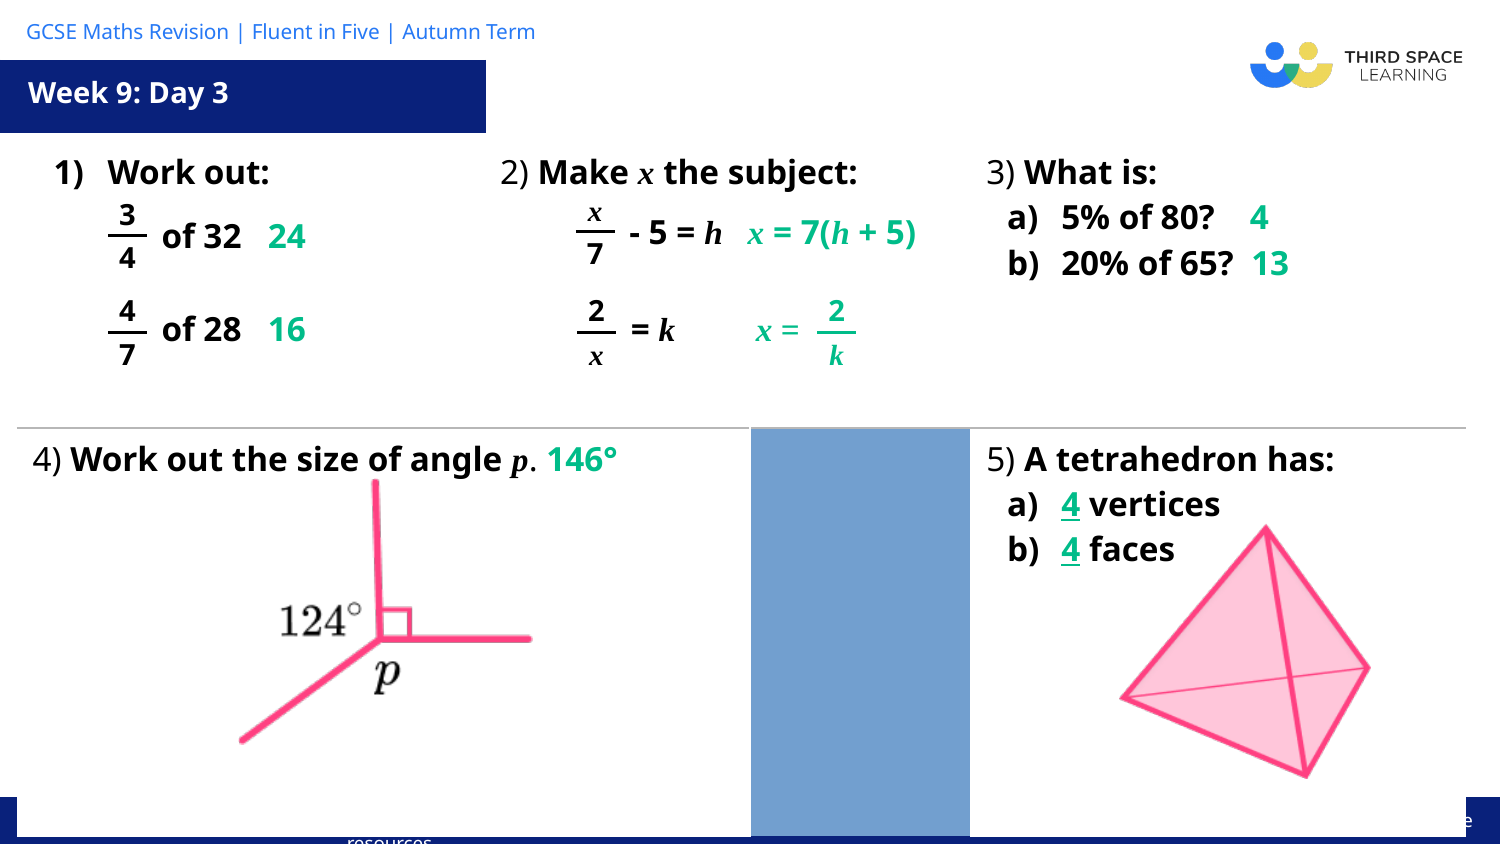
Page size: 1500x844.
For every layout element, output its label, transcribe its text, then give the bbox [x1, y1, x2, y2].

table_header Work out: [19, 142, 484, 427]
text_box of 28 16 [148, 292, 338, 363]
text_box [575, 191, 615, 272]
text_box = k [617, 292, 740, 363]
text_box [107, 195, 148, 276]
table_cell 5) A tetrahedron has: 4 vertices 4 faces [972, 429, 1464, 835]
text_box Week 9: Day 3 [13, 59, 383, 160]
table_header 3) What is: 5% of 80? 4 20% of 65? 13 [972, 142, 1464, 427]
picture [1118, 523, 1371, 780]
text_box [107, 292, 148, 373]
table_header 2) Make x the subject: [486, 142, 970, 427]
picture [238, 478, 533, 745]
picture [1250, 33, 1465, 99]
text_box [817, 292, 857, 373]
text_box - 5 = h x = 7(h + 5) [619, 196, 951, 267]
table_cell 4) Work out the size of angle p. 146° [19, 429, 749, 835]
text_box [576, 292, 617, 373]
text_box x = [740, 292, 815, 363]
text_box of 32 24 [152, 200, 338, 271]
